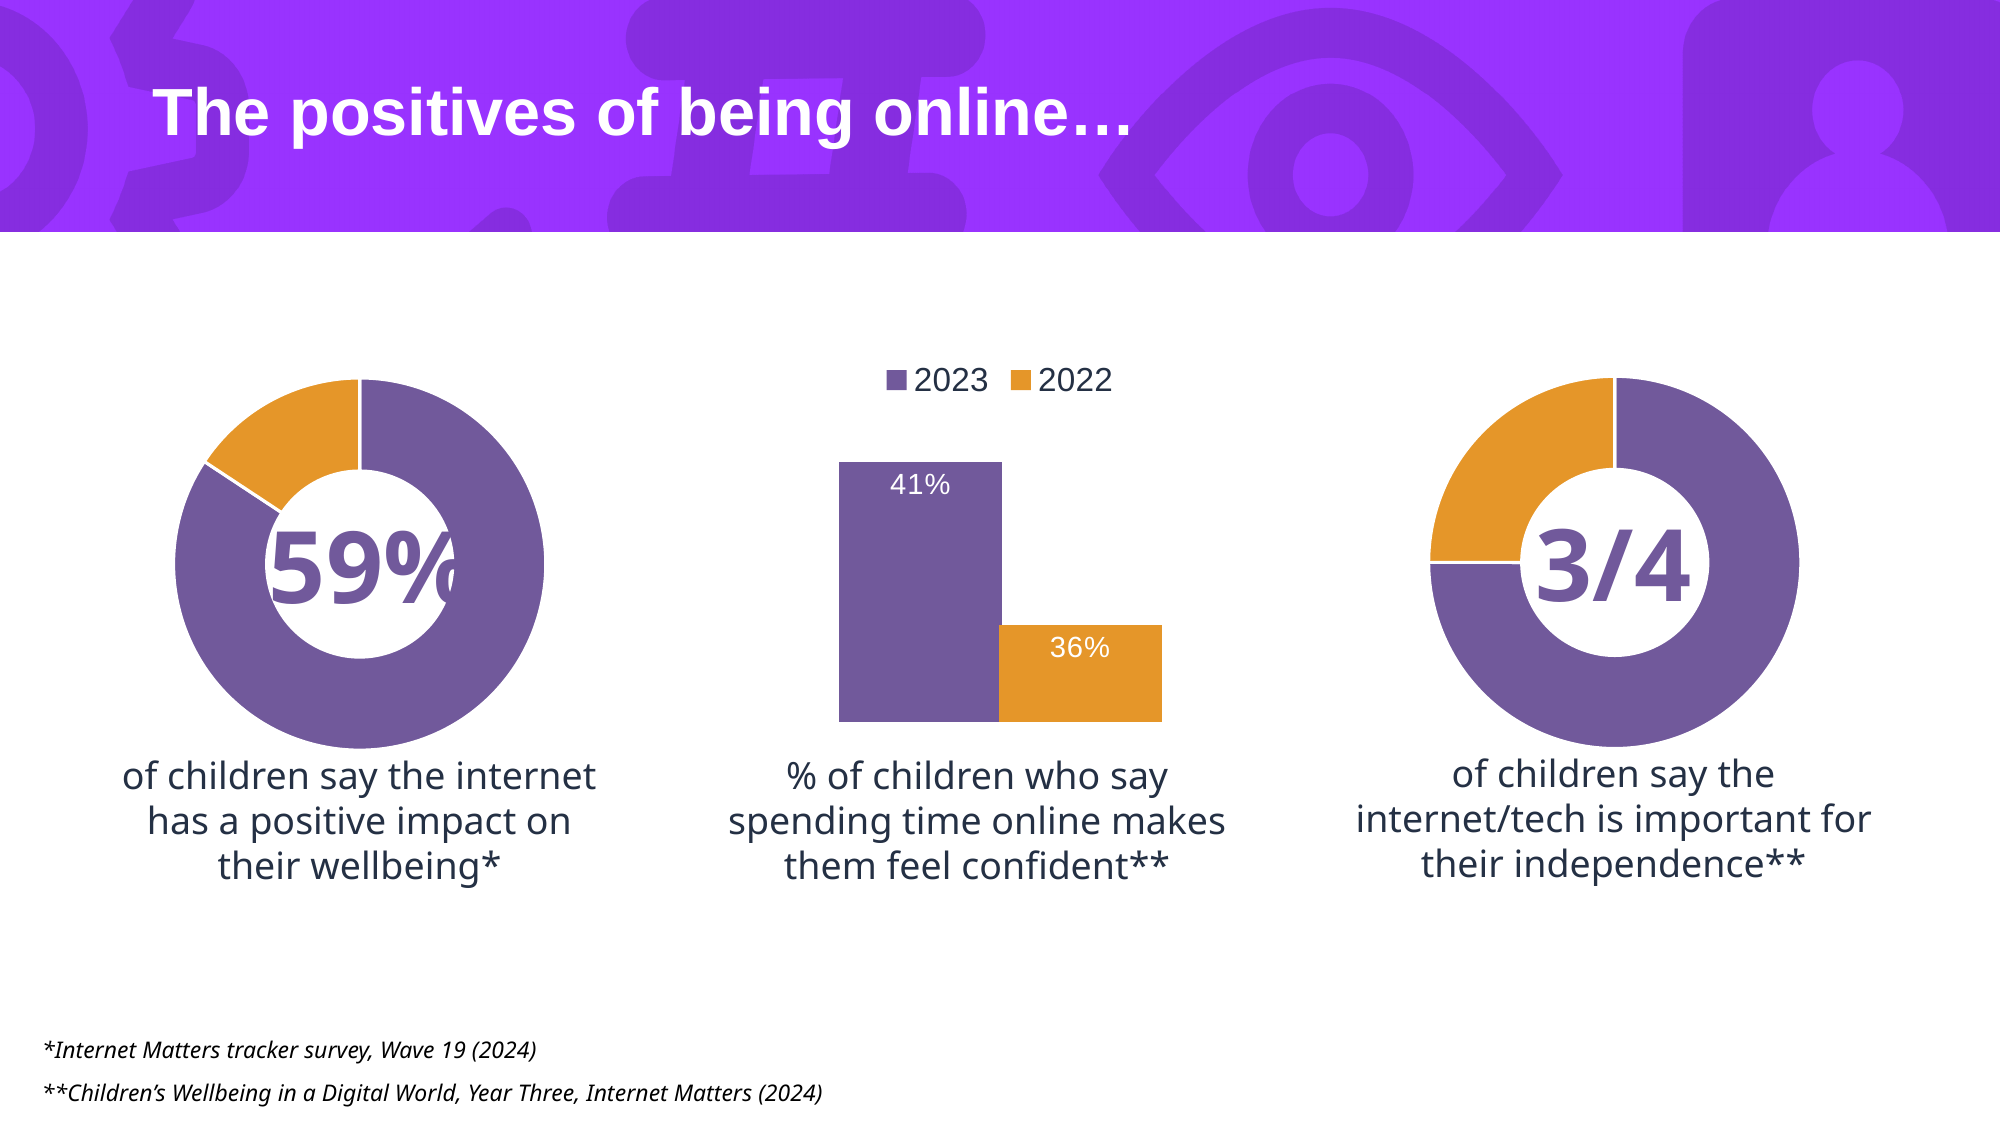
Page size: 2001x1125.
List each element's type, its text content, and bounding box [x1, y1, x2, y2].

text_box of children say the internet/tech is important for their independence** [1327, 742, 1900, 893]
text_box % of children who say spending time online makes them feel confident** [691, 745, 1264, 895]
text_box **Children’s Wellbeing in a Digital World, Year Three, Internet Matters (2024) [27, 1070, 979, 1113]
text_box *Internet Matters tracker survey, Wave 19 (2024) [27, 1027, 627, 1070]
text_box of children say the internet has a positive impact on their wellbeing* [92, 745, 627, 895]
chart [694, 343, 1306, 746]
chart [1410, 368, 1820, 757]
chart [155, 369, 565, 759]
picture [0, 0, 2000, 233]
